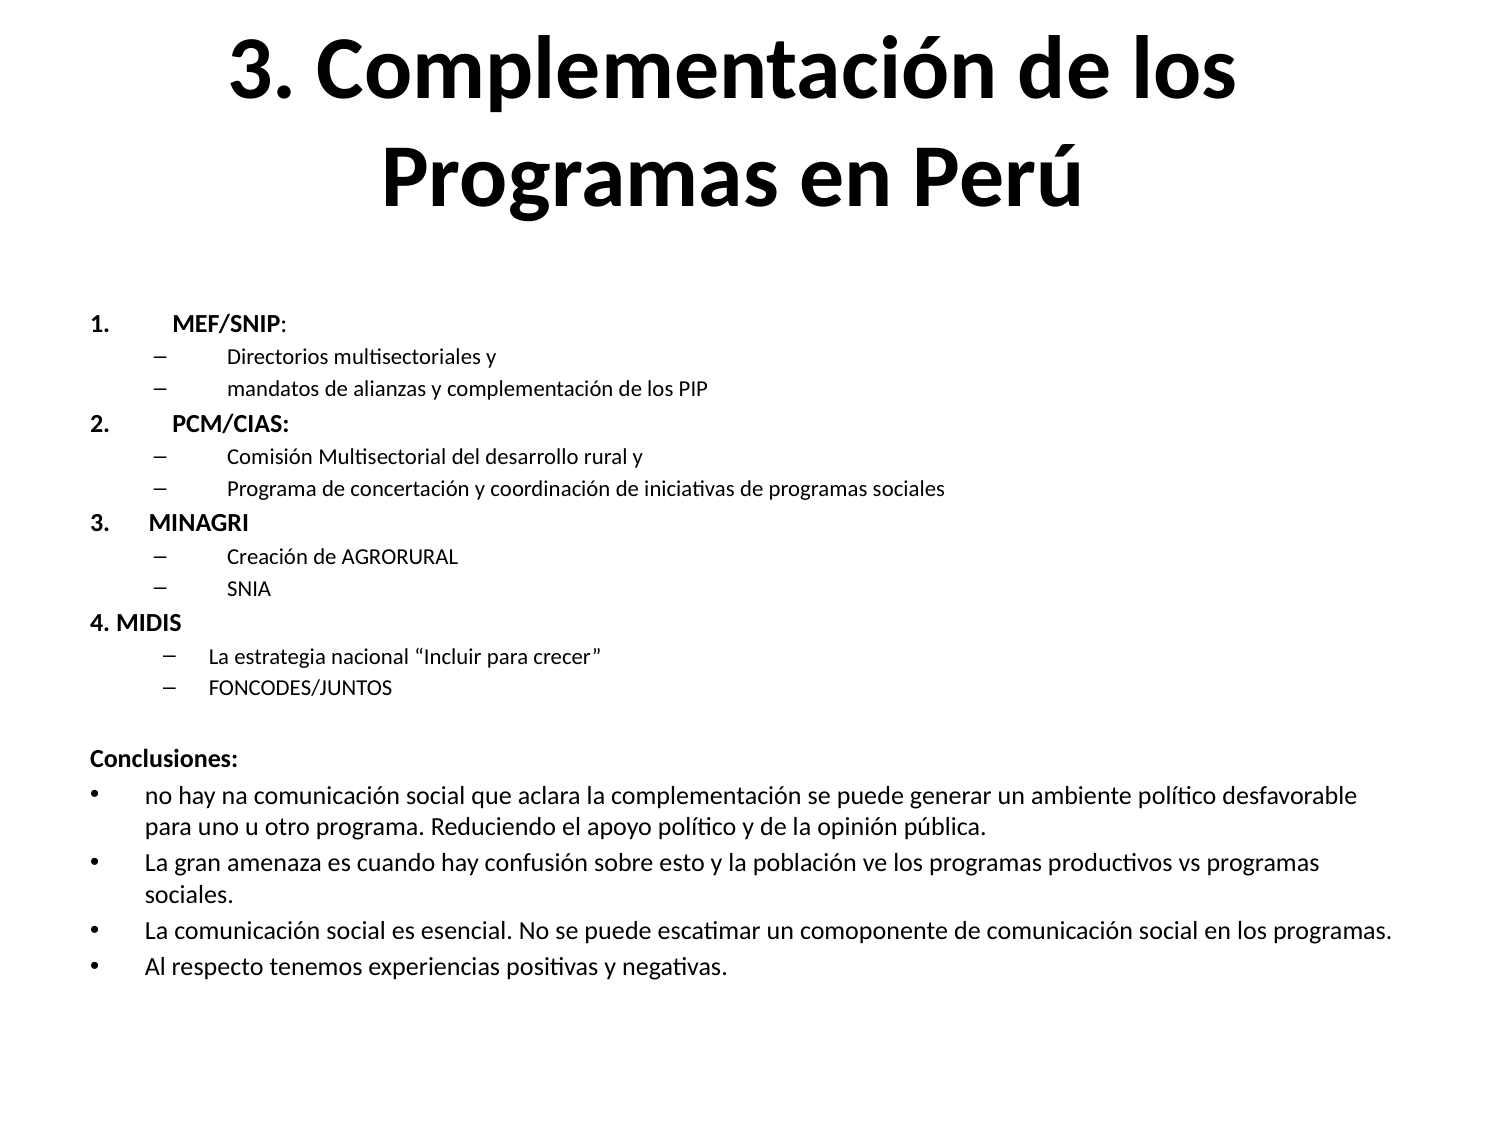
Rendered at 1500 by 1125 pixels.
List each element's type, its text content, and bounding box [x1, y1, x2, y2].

title 3. Complementación de los Programas en Perú [41, 0, 1425, 233]
list MEF/SNIP: Directorios multisectoriales y mandatos de alianzas y complementación de los PIP PCM/CIAS: Comisión Multisectorial del desarrollo rural y Programa de concertación y coordinación de iniciativas de programas sociales 3. MINAGRI Creación de AGRORURAL SNIA 4. MIDIS La estrategia nacional “Incluir para crecer” FONCODES/JUNTOS Conclusiones: no hay na comunicación social que aclara la complementación se puede generar un ambiente político desfavorable para uno u otro programa. Reduciendo el apoyo político y de la opinión pública. La gran amenaza es cuando hay confusión sobre esto y la población ve los programas productivos vs programas sociales. La comunicación social es esencial. No se puede escatimar un comoponente de comunicación social en los programas. Al respecto tenemos experiencias positivas y negativas. [75, 262, 1425, 1005]
